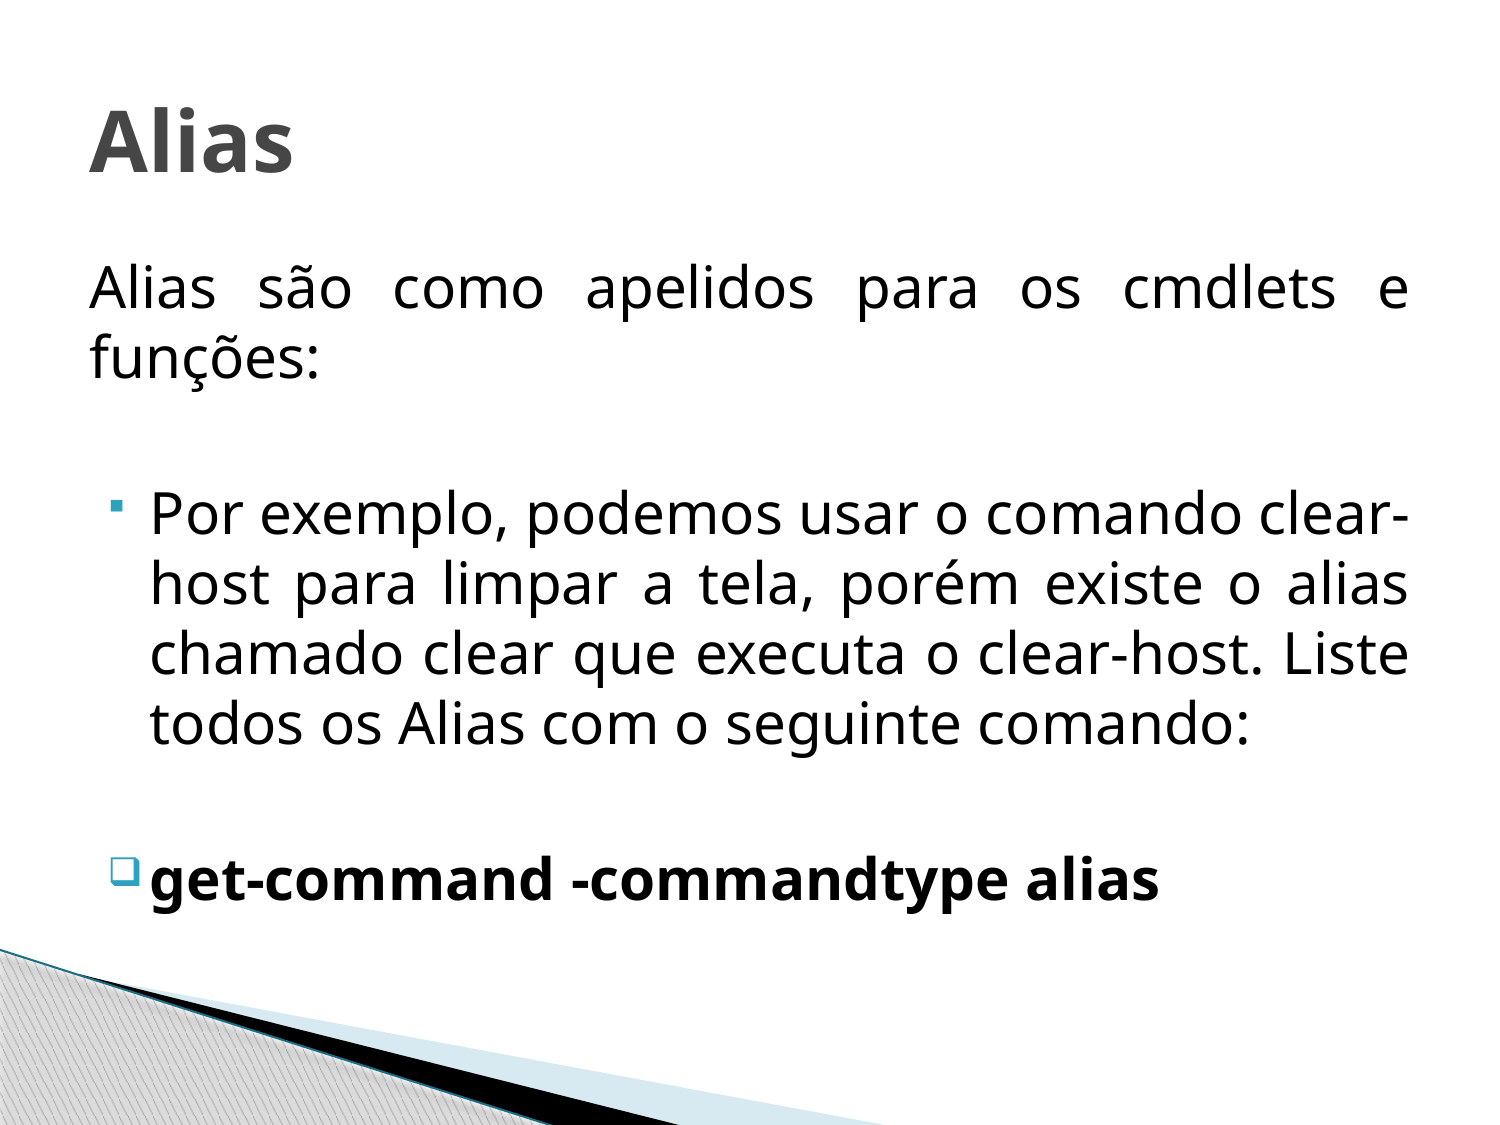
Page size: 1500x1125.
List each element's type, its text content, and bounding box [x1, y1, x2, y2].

list Alias são como apelidos para os cmdlets e funções: Por exemplo, podemos usar o comando clear-host para limpar a tela, porém existe o alias chamado clear que executa o clear-host. Liste todos os Alias com o seguinte comando: get-command -commandtype alias [75, 243, 1425, 986]
title Alias [75, 45, 1425, 233]
